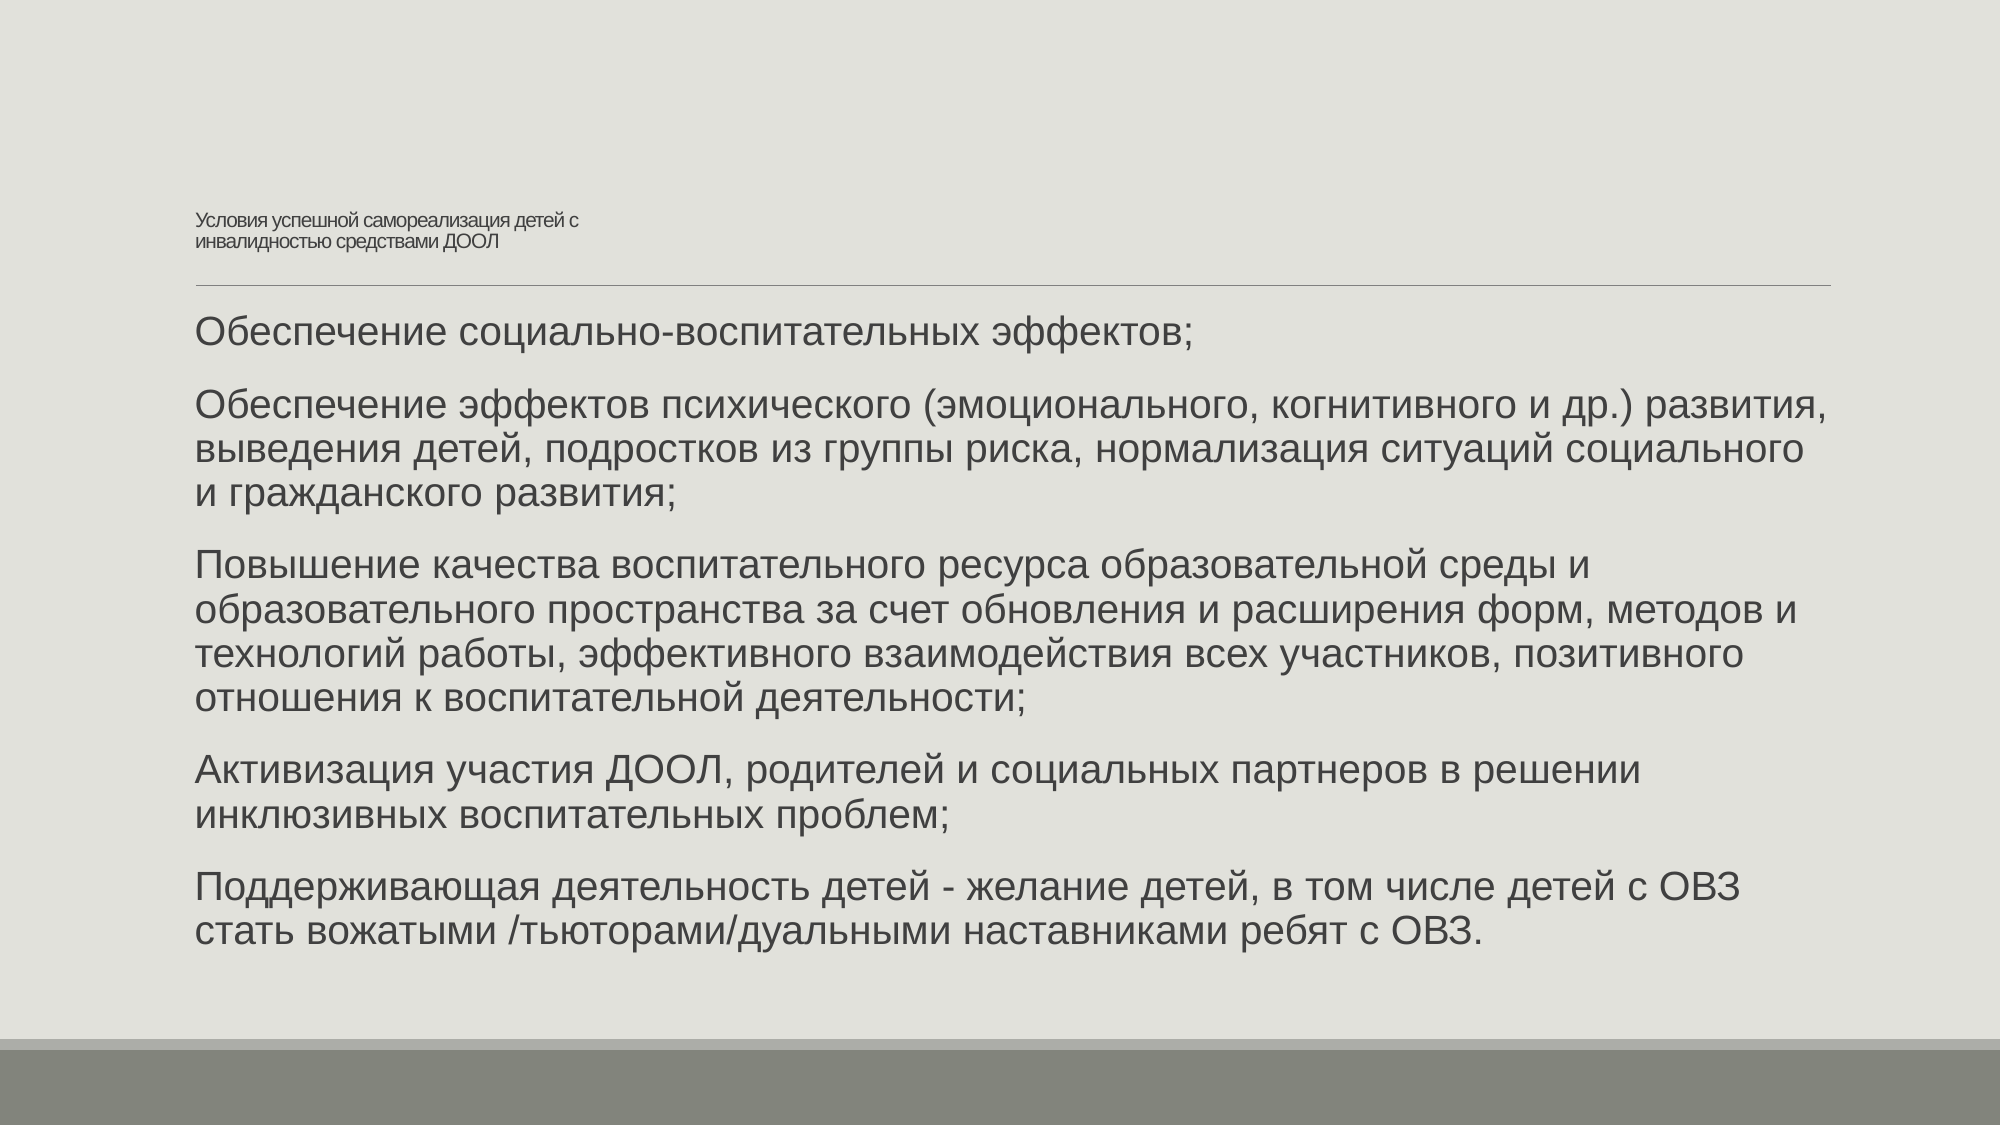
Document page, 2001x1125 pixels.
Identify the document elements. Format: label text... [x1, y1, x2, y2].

title Условия успешной самореализация детей с инвалидностью средствами ДООЛ [180, 47, 1830, 285]
list Обеспечение социально-воспитательных эффектов; Обеспечение эффектов психического (эмоционального, когнитивного и др.) развития, выведения детей, подростков из группы риска, нормализация ситуаций социального и гражданского развития; Повышение качества воспитательного ресурса образовательной среды и образовательного пространства за счет обновления и расширения форм, методов и технологий работы, эффективного взаимодействия всех участников, позитивного отношения к воспитательной деятельности; Активизация участия ДООЛ, родителей и социальных партнеров в решении инклюзивных воспитательных проблем; Поддерживающая деятельность детей - желание детей, в том числе детей с ОВЗ стать вожатыми /тьюторами/дуальными наставниками ребят с ОВЗ. [180, 302, 1830, 963]
